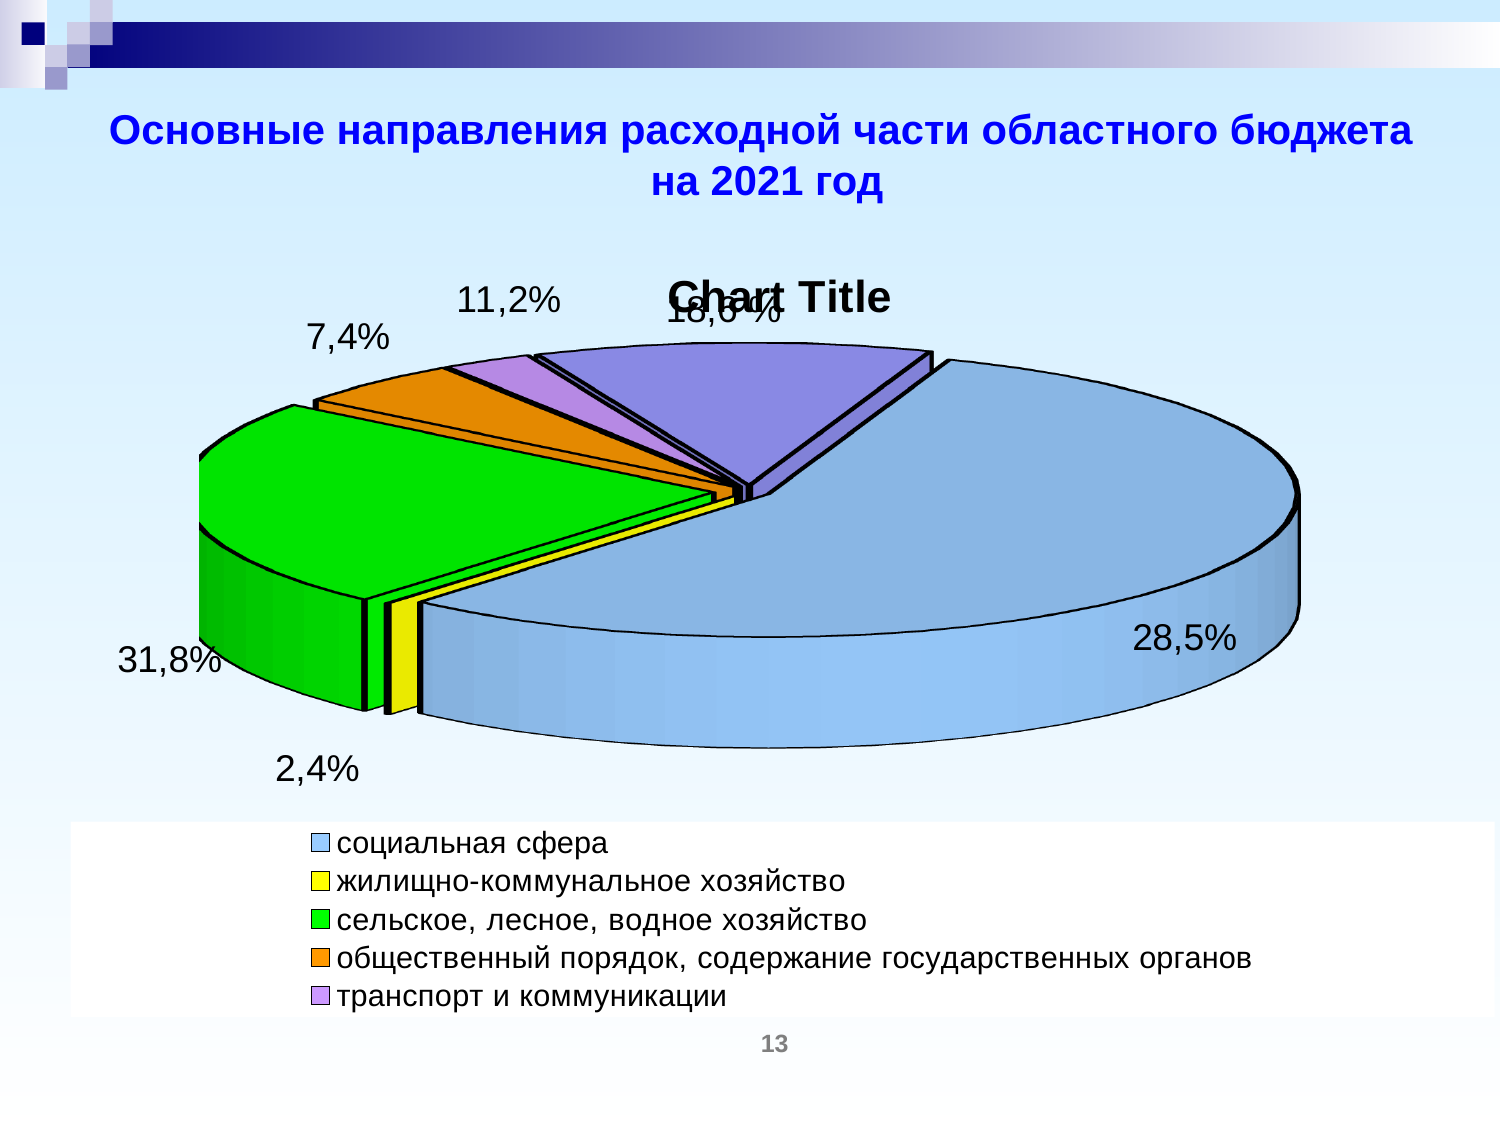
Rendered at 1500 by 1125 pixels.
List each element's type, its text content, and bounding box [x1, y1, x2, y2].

title Основные направления расходной части областного бюджета на 2021 год [75, 75, 1459, 232]
chart [64, 233, 1495, 1073]
